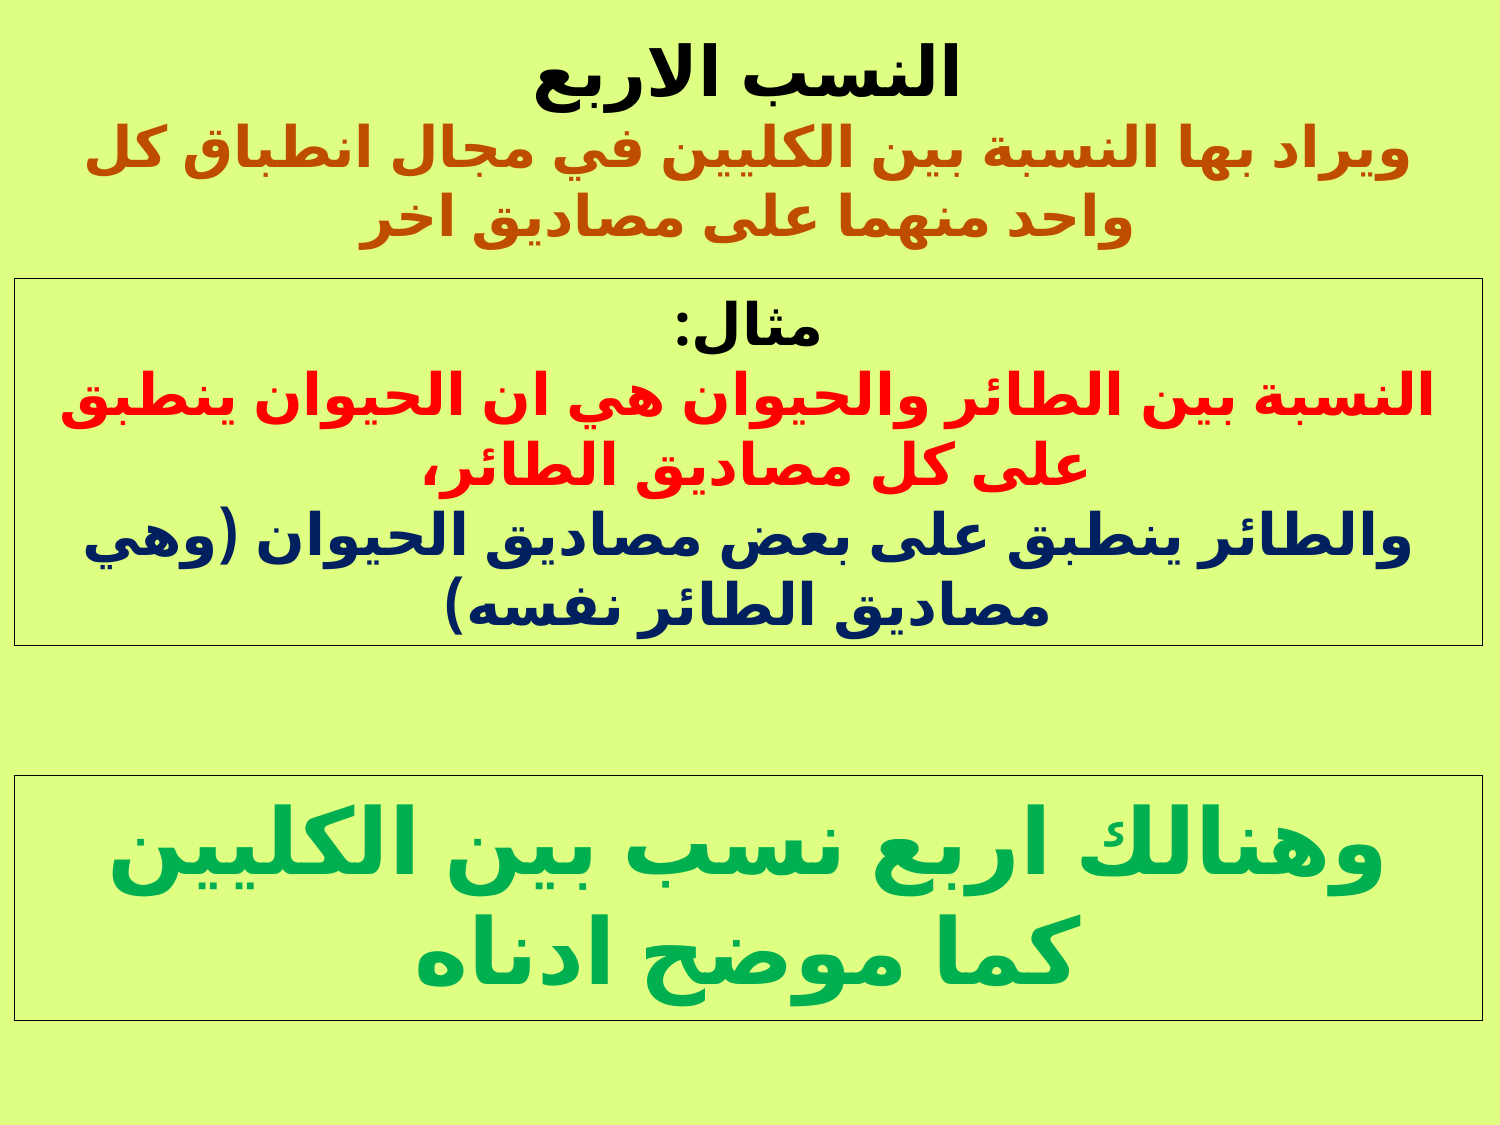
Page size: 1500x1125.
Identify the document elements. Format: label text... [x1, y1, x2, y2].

text_box وهنالك اربع نسب بين الكليين كما موضح ادناه [14, 775, 1483, 1021]
title النسب الاربع ويراد بها النسبة بين الكليين في مجال انطباق كل واحد منهما على مصاديق اخر [14, 19, 1483, 256]
text_box مثال: النسبة بين الطائر والحيوان هي ان الحيوان ينطبق على كل مصاديق الطائر، والطائر ينطبق على بعض مصاديق الحيوان (وهي مصاديق الطائر نفسه) [14, 278, 1483, 646]
